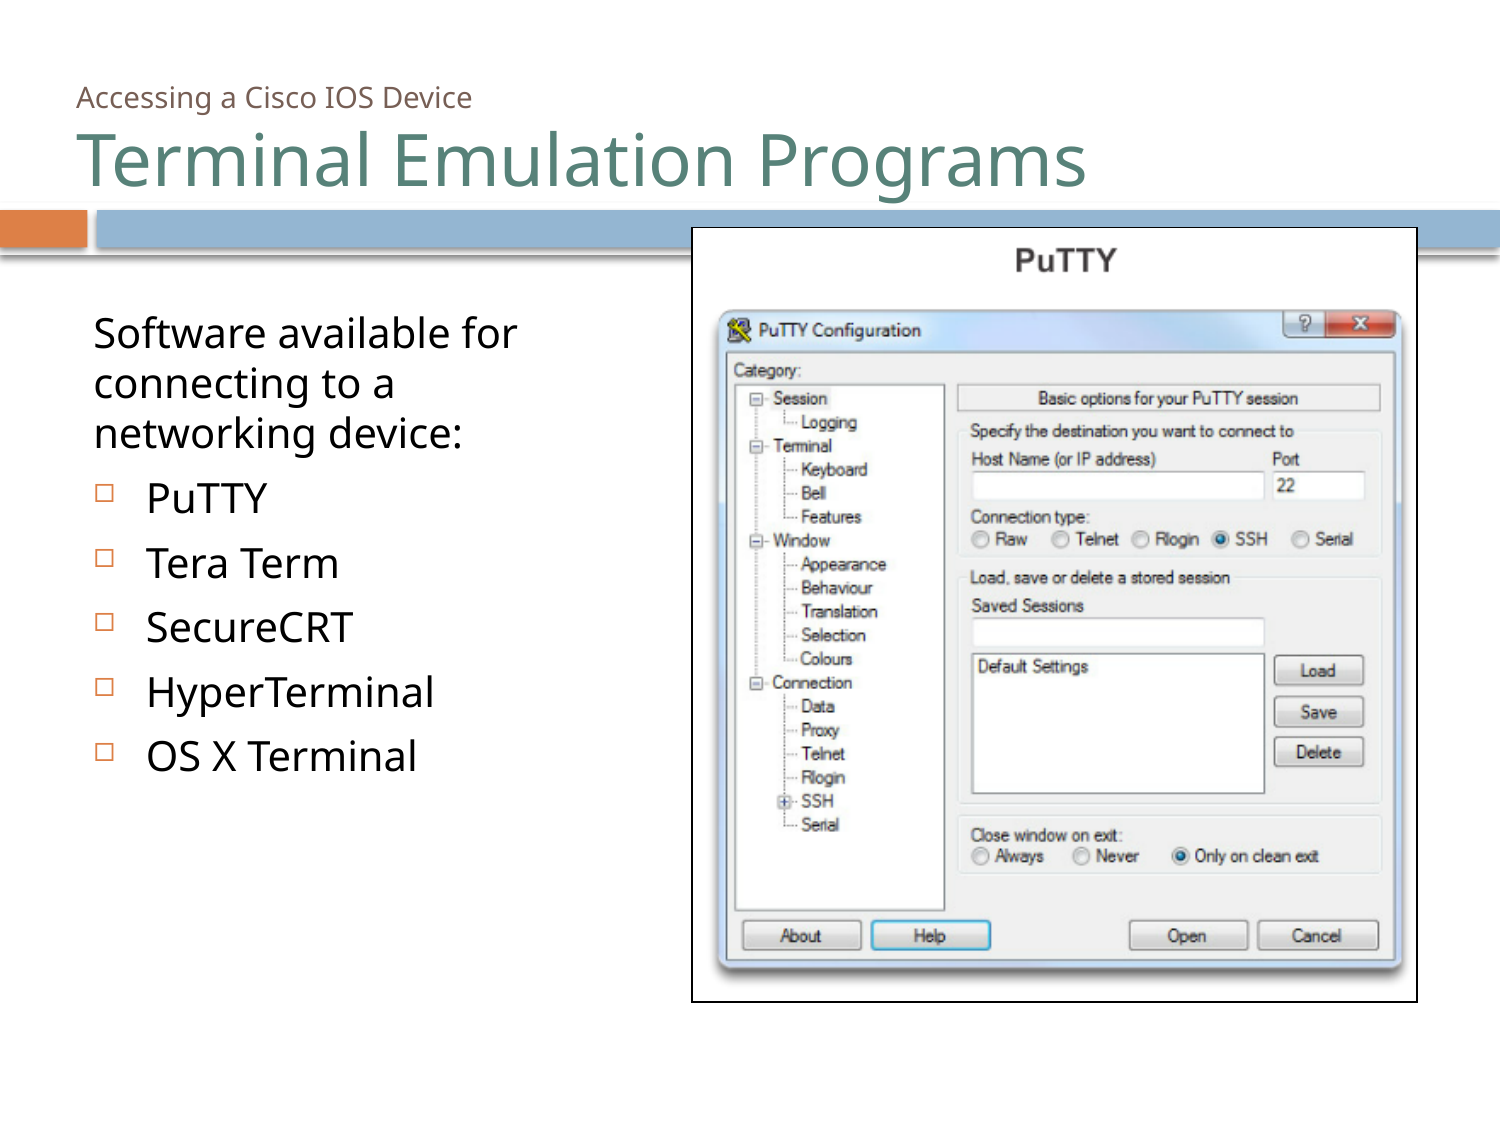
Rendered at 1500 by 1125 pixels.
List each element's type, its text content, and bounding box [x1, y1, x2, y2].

title Accessing a Cisco IOS Device Terminal Emulation Programs [61, 71, 1398, 209]
picture [692, 227, 1417, 1002]
list Software available for connecting to a networking device: PuTTY Tera Term SecureCRT HyperTerminal OS X Terminal [78, 299, 646, 1050]
